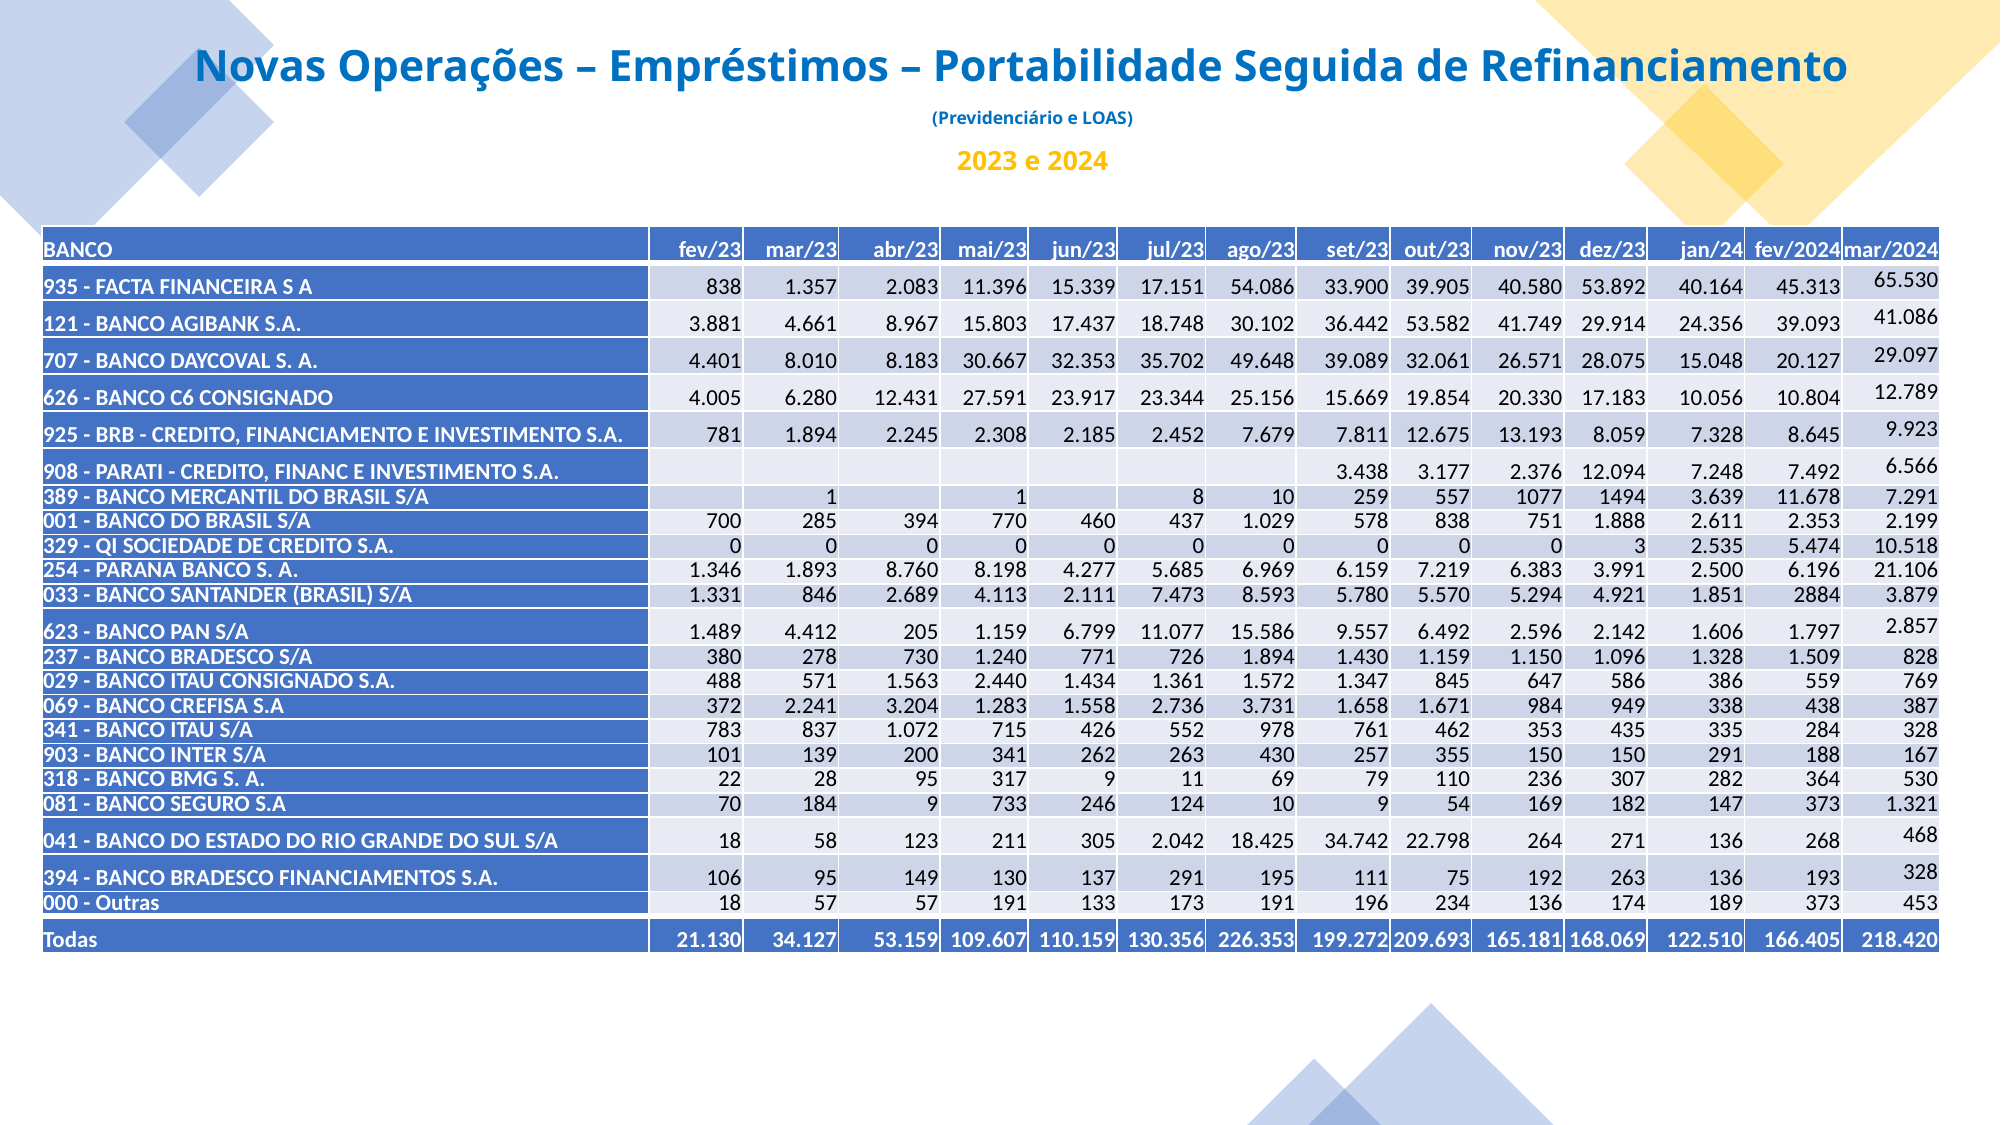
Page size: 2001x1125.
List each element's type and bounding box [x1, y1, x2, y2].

table_cell [650, 266, 742, 299]
table_cell [839, 511, 939, 534]
table_cell [1745, 449, 1841, 484]
table_cell [744, 486, 838, 509]
table_cell [1843, 769, 1939, 792]
table_cell [744, 375, 838, 410]
table_cell [1472, 301, 1563, 336]
table_cell [1472, 695, 1563, 718]
table_cell [1297, 338, 1389, 373]
table_cell [1648, 919, 1744, 952]
table_cell [1206, 511, 1295, 534]
table_cell [1118, 892, 1205, 913]
table_cell [43, 375, 648, 410]
table_cell [1745, 535, 1841, 558]
table_header [1206, 227, 1295, 260]
table_cell [1745, 671, 1841, 694]
table_cell [1029, 720, 1116, 743]
table_cell [744, 769, 838, 792]
table_cell [1472, 744, 1563, 767]
table_cell [1472, 855, 1563, 891]
table_cell [1648, 671, 1744, 694]
table_cell [1745, 794, 1841, 816]
table_cell [1843, 671, 1939, 694]
table_cell [1391, 855, 1471, 891]
table_cell [1565, 338, 1646, 373]
table_header [1029, 227, 1116, 260]
table_cell [650, 919, 742, 952]
table_cell [1297, 266, 1389, 299]
table_cell [1297, 301, 1389, 336]
table_cell [43, 609, 648, 644]
table_cell [1391, 338, 1471, 373]
table_cell [839, 585, 939, 607]
table_cell [650, 535, 742, 558]
table_cell [1843, 449, 1939, 484]
table_cell [1297, 855, 1389, 891]
table_cell [1843, 720, 1939, 743]
table_cell [1472, 511, 1563, 534]
table_cell [839, 769, 939, 792]
table_cell [1391, 511, 1471, 534]
table_cell [650, 744, 742, 767]
table_cell [1391, 560, 1471, 583]
table_cell [1118, 585, 1205, 607]
table_cell [1648, 744, 1744, 767]
table_cell [650, 646, 742, 669]
table_cell [1029, 646, 1116, 669]
table_cell [1565, 560, 1646, 583]
table_cell [1391, 769, 1471, 792]
table_header [43, 227, 648, 260]
table_cell [650, 855, 742, 891]
table_cell [941, 720, 1027, 743]
table_cell [941, 769, 1027, 792]
table_cell [1297, 412, 1389, 447]
table_cell [1297, 560, 1389, 583]
table_cell [1565, 720, 1646, 743]
table_cell [1118, 301, 1205, 336]
table_cell [839, 671, 939, 694]
table_cell [1648, 449, 1744, 484]
table_cell [744, 338, 838, 373]
table_cell [1745, 560, 1841, 583]
table_cell [43, 695, 648, 718]
table_cell [650, 695, 742, 718]
table_cell [1206, 486, 1295, 509]
table_header [1391, 227, 1471, 260]
table_cell [1297, 769, 1389, 792]
table_header [1472, 227, 1563, 260]
table_cell [1118, 646, 1205, 669]
table_cell [1118, 266, 1205, 299]
table_cell [1118, 486, 1205, 509]
table_cell [1565, 855, 1646, 891]
table_cell [1648, 511, 1744, 534]
table_cell [1118, 818, 1205, 853]
table_cell [744, 609, 838, 644]
table_cell [1029, 695, 1116, 718]
table_cell [1565, 646, 1646, 669]
table_cell [1565, 818, 1646, 853]
table_cell [941, 609, 1027, 644]
table_cell [1745, 609, 1841, 644]
table_cell [1472, 560, 1563, 583]
table_cell [1391, 535, 1471, 558]
table_cell [1297, 671, 1389, 694]
table_cell [839, 375, 939, 410]
table_cell [1029, 919, 1116, 952]
table_cell [1648, 560, 1744, 583]
table_cell [941, 266, 1027, 299]
table_cell [1118, 375, 1205, 410]
table_cell [1843, 375, 1939, 410]
table_cell [1745, 486, 1841, 509]
table_cell [1029, 560, 1116, 583]
table_cell [1745, 646, 1841, 669]
table_cell [1565, 266, 1646, 299]
table_cell [1029, 375, 1116, 410]
table_cell [1297, 609, 1389, 644]
table_cell [43, 486, 648, 509]
table_cell [1391, 646, 1471, 669]
table_cell [650, 769, 742, 792]
table_cell [650, 818, 742, 853]
table_cell [941, 535, 1027, 558]
table_cell [744, 720, 838, 743]
table_cell [43, 560, 648, 583]
table_cell [941, 560, 1027, 583]
table_cell [1391, 671, 1471, 694]
table_cell [1206, 818, 1295, 853]
table_cell [744, 301, 838, 336]
table_cell [1206, 585, 1295, 607]
table_cell [1297, 449, 1389, 484]
table_cell [1843, 892, 1939, 913]
table_cell [839, 855, 939, 891]
table_cell [1472, 892, 1563, 913]
table_cell [1118, 338, 1205, 373]
table_cell [941, 412, 1027, 447]
table_cell [1565, 301, 1646, 336]
table_cell [650, 671, 742, 694]
table_cell [1472, 818, 1563, 853]
table_cell [1648, 646, 1744, 669]
table_cell [1297, 585, 1389, 607]
table_cell [1206, 301, 1295, 336]
table_cell [1843, 412, 1939, 447]
table_cell [1206, 695, 1295, 718]
table_cell [941, 646, 1027, 669]
table_cell [839, 301, 939, 336]
table_cell [1297, 535, 1389, 558]
table_cell [1565, 671, 1646, 694]
table_cell [941, 855, 1027, 891]
table_header [1843, 227, 1939, 260]
table_cell [43, 646, 648, 669]
table_cell [1118, 744, 1205, 767]
table_cell [1648, 412, 1744, 447]
table_cell [1206, 892, 1295, 913]
table_header [839, 227, 939, 260]
table_cell [1391, 375, 1471, 410]
table_cell [43, 338, 648, 373]
table_cell [839, 818, 939, 853]
table_cell [1118, 720, 1205, 743]
table_cell [839, 486, 939, 509]
table_cell [1648, 818, 1744, 853]
table_cell [43, 266, 648, 299]
table_cell [744, 695, 838, 718]
table_cell [1118, 794, 1205, 816]
table_cell [1843, 609, 1939, 644]
table_cell [1745, 412, 1841, 447]
table_cell [1843, 919, 1939, 952]
table_cell [1391, 892, 1471, 913]
table_cell [1565, 695, 1646, 718]
table_cell [1843, 744, 1939, 767]
table_cell [744, 892, 838, 913]
table_cell [1029, 449, 1116, 484]
table_cell [1029, 769, 1116, 792]
table_cell [1565, 535, 1646, 558]
table_cell [941, 511, 1027, 534]
table_cell [941, 301, 1027, 336]
table_cell [1391, 266, 1471, 299]
table_cell [1745, 892, 1841, 913]
table_cell [1029, 338, 1116, 373]
table_cell [1565, 511, 1646, 534]
table_cell [1029, 535, 1116, 558]
table_cell [1843, 818, 1939, 853]
table_cell [1029, 412, 1116, 447]
table_cell [1472, 919, 1563, 952]
table_cell [43, 855, 648, 891]
table_cell [1118, 412, 1205, 447]
table_cell [1648, 585, 1744, 607]
table_cell [1843, 646, 1939, 669]
table_cell [1565, 892, 1646, 913]
table_cell [1843, 338, 1939, 373]
table_cell [1206, 266, 1295, 299]
table_cell [1029, 744, 1116, 767]
table_cell [839, 720, 939, 743]
table_cell [1029, 486, 1116, 509]
table_cell [1745, 769, 1841, 792]
table_cell [1565, 585, 1646, 607]
table_cell [839, 919, 939, 952]
table_cell [1297, 919, 1389, 952]
table_cell [1029, 301, 1116, 336]
table_cell [43, 585, 648, 607]
table_cell [1391, 585, 1471, 607]
table_cell [650, 486, 742, 509]
table_cell [1391, 720, 1471, 743]
table_cell [1745, 818, 1841, 853]
table_cell [1297, 511, 1389, 534]
table_cell [1297, 720, 1389, 743]
table_cell [1206, 720, 1295, 743]
table_cell [744, 266, 838, 299]
table_cell [1118, 609, 1205, 644]
table_cell [1391, 449, 1471, 484]
table_cell [839, 744, 939, 767]
table_cell [1118, 855, 1205, 891]
table_cell [1648, 794, 1744, 816]
table_cell [1843, 794, 1939, 816]
table_cell [1843, 301, 1939, 336]
table_cell [1648, 720, 1744, 743]
table_cell [1745, 338, 1841, 373]
table_cell [1206, 919, 1295, 952]
table_cell [1206, 375, 1295, 410]
table_cell [839, 266, 939, 299]
table_cell [1843, 560, 1939, 583]
table_cell [1648, 769, 1744, 792]
table_cell [1206, 794, 1295, 816]
table_cell [1391, 695, 1471, 718]
table_cell [1745, 585, 1841, 607]
table_cell [43, 744, 648, 767]
table_cell [1472, 375, 1563, 410]
table_cell [941, 892, 1027, 913]
table_cell [1118, 560, 1205, 583]
table_cell [941, 585, 1027, 607]
table_cell [744, 919, 838, 952]
table_cell [1206, 671, 1295, 694]
table_cell [1206, 449, 1295, 484]
table_cell [1297, 818, 1389, 853]
table_cell [839, 609, 939, 644]
table_cell [1648, 266, 1744, 299]
table_cell [1843, 585, 1939, 607]
table_cell [1472, 585, 1563, 607]
table_cell [941, 794, 1027, 816]
table_cell [1206, 609, 1295, 644]
table_cell [744, 818, 838, 853]
table_cell [744, 449, 838, 484]
table_cell [1206, 338, 1295, 373]
table_cell [1565, 449, 1646, 484]
table_cell [1206, 855, 1295, 891]
table_cell [1745, 511, 1841, 534]
table_cell [744, 744, 838, 767]
table_cell [650, 560, 742, 583]
table_cell [1745, 919, 1841, 952]
text_box [0, 0, 2000, 1125]
table_cell [1118, 695, 1205, 718]
table_cell [1206, 646, 1295, 669]
table_cell [650, 301, 742, 336]
table_cell [43, 769, 648, 792]
table_cell [1565, 919, 1646, 952]
table_cell [1118, 671, 1205, 694]
table_cell [43, 511, 648, 534]
table_cell [1472, 266, 1563, 299]
table_cell [43, 818, 648, 853]
table_cell [1472, 486, 1563, 509]
table_cell [839, 535, 939, 558]
table_cell [1745, 301, 1841, 336]
table_cell [941, 338, 1027, 373]
table_cell [43, 449, 648, 484]
table_cell [1472, 449, 1563, 484]
table_cell [744, 646, 838, 669]
table_header [1745, 227, 1841, 260]
table_header [1648, 227, 1744, 260]
table_cell [1118, 449, 1205, 484]
table_cell [839, 412, 939, 447]
table_cell [1648, 486, 1744, 509]
table_cell [1029, 266, 1116, 299]
table_header [1565, 227, 1646, 260]
table_cell [1297, 375, 1389, 410]
table_cell [1565, 412, 1646, 447]
table_cell [1565, 744, 1646, 767]
table_cell [1118, 535, 1205, 558]
table_cell [1206, 560, 1295, 583]
table_cell [1565, 794, 1646, 816]
table_cell [1118, 511, 1205, 534]
table_cell [1029, 585, 1116, 607]
table_cell [744, 671, 838, 694]
table_cell [1745, 720, 1841, 743]
table_cell [1745, 695, 1841, 718]
table_cell [1745, 855, 1841, 891]
table_cell [1843, 266, 1939, 299]
table_cell [1391, 609, 1471, 644]
table_cell [1472, 769, 1563, 792]
table_cell [839, 794, 939, 816]
table_cell [941, 671, 1027, 694]
table_cell [650, 338, 742, 373]
table_cell [1843, 695, 1939, 718]
table_cell [839, 646, 939, 669]
table_cell [839, 892, 939, 913]
table_header [1118, 227, 1205, 260]
table_cell [1843, 855, 1939, 891]
table_cell [1206, 412, 1295, 447]
table_cell [1391, 818, 1471, 853]
table_cell [839, 560, 939, 583]
table_header [744, 227, 838, 260]
table_header [650, 227, 742, 260]
table_cell [1297, 892, 1389, 913]
table_cell [1297, 794, 1389, 816]
table_cell [839, 449, 939, 484]
table_cell [1472, 338, 1563, 373]
table_cell [1297, 695, 1389, 718]
table_cell [941, 744, 1027, 767]
table_cell [1391, 794, 1471, 816]
table_cell [1029, 671, 1116, 694]
table_cell [1206, 744, 1295, 767]
table_cell [1565, 486, 1646, 509]
table_cell [43, 720, 648, 743]
table_cell [1472, 535, 1563, 558]
table_cell [1029, 511, 1116, 534]
table_cell [1648, 338, 1744, 373]
table_cell [1648, 855, 1744, 891]
table_cell [941, 919, 1027, 952]
table_cell [1391, 412, 1471, 447]
table_cell [43, 794, 648, 816]
table_cell [941, 375, 1027, 410]
table_cell [43, 301, 648, 336]
table_cell [1029, 855, 1116, 891]
table_cell [650, 375, 742, 410]
table_cell [43, 671, 648, 694]
table_cell [1745, 266, 1841, 299]
table_cell [1745, 375, 1841, 410]
table_cell [839, 695, 939, 718]
table_cell [43, 919, 648, 952]
table_cell [650, 511, 742, 534]
table_cell [744, 412, 838, 447]
table_cell [1648, 892, 1744, 913]
table_cell [941, 486, 1027, 509]
table_cell [744, 855, 838, 891]
table_cell [1472, 646, 1563, 669]
table_cell [1029, 892, 1116, 913]
table_cell [650, 892, 742, 913]
table_cell [650, 412, 742, 447]
table_cell [941, 695, 1027, 718]
table_cell [1565, 609, 1646, 644]
table_cell [941, 449, 1027, 484]
table_cell [1648, 695, 1744, 718]
table_cell [1565, 375, 1646, 410]
table_cell [1472, 671, 1563, 694]
table_cell [1029, 794, 1116, 816]
table_cell [1843, 486, 1939, 509]
table_cell [1648, 375, 1744, 410]
table_cell [1029, 818, 1116, 853]
table_cell [744, 535, 838, 558]
table_cell [650, 720, 742, 743]
table_cell [1391, 301, 1471, 336]
table_cell [744, 511, 838, 534]
table_cell [1472, 412, 1563, 447]
table_cell [1118, 769, 1205, 792]
table_cell [1297, 486, 1389, 509]
table_cell [744, 585, 838, 607]
table_cell [1206, 769, 1295, 792]
table_cell [650, 609, 742, 644]
table_cell [1648, 535, 1744, 558]
table_cell [1843, 535, 1939, 558]
table_header [1297, 227, 1389, 260]
table_cell [1297, 744, 1389, 767]
table_cell [1843, 511, 1939, 534]
table_cell [839, 338, 939, 373]
table_cell [1118, 919, 1205, 952]
table_cell [43, 892, 648, 913]
table_cell [1391, 486, 1471, 509]
table_cell [650, 449, 742, 484]
table_cell [1391, 744, 1471, 767]
table_cell [1648, 301, 1744, 336]
table_header [941, 227, 1027, 260]
table_cell [1029, 609, 1116, 644]
table_cell [1472, 609, 1563, 644]
table_cell [1745, 744, 1841, 767]
table_cell [1648, 609, 1744, 644]
table_cell [1206, 535, 1295, 558]
table_cell [650, 585, 742, 607]
table_cell [744, 794, 838, 816]
table_cell [650, 794, 742, 816]
table_cell [1565, 769, 1646, 792]
table_cell [43, 412, 648, 447]
table_cell [744, 560, 838, 583]
table_cell [1472, 794, 1563, 816]
table_cell [941, 818, 1027, 853]
table_cell [1391, 919, 1471, 952]
table_cell [1472, 720, 1563, 743]
table_cell [43, 535, 648, 558]
table_cell [1297, 646, 1389, 669]
